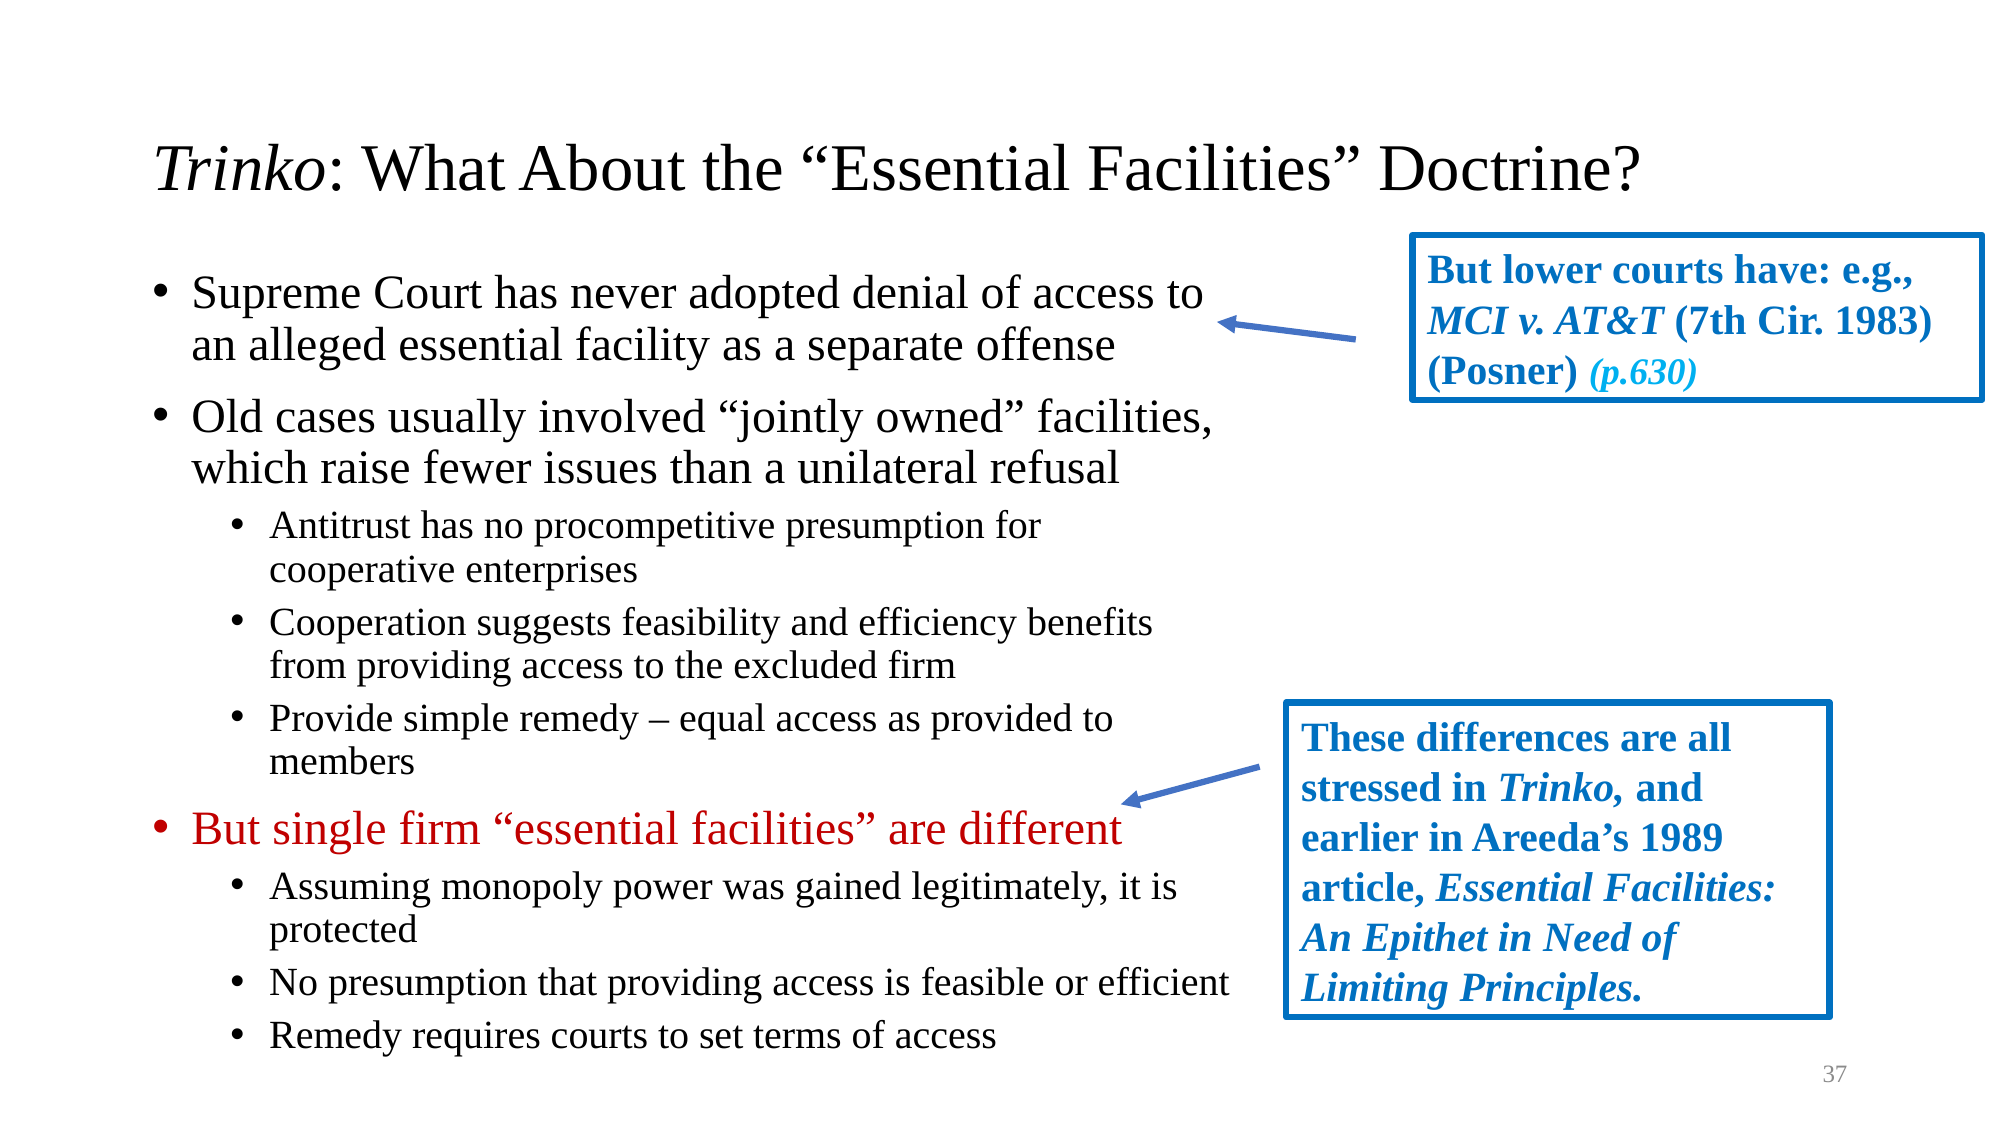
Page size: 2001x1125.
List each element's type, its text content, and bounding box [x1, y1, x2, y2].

text_box But lower courts have: e.g., MCI v. AT&T (7th Cir. 1983) (Posner) (p.630) [1412, 234, 1983, 400]
title Trinko: What About the “Essential Facilities” Doctrine? [137, 59, 1863, 278]
slide_number 37 [1412, 1042, 1863, 1103]
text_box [1120, 766, 1260, 805]
list Supreme Court has never adopted denial of access to an alleged essential facility as a separate offense Old cases usually involved “jointly owned” facilities, which raise fewer issues than a unilateral refusal Antitrust has no procompetitive presumption for cooperative enterprises Cooperation suggests feasibility and efficiency benefits from providing access to the excluded firm Provide simple remedy – equal access as provided to members But single firm “essential facilities” are different Assuming monopoly power was gained legitimately, it is protected No presumption that providing access is feasible or efficient Remedy requires courts to set terms of access [137, 259, 1246, 1066]
text_box These differences are all stressed in Trinko, and earlier in Areeda’s 1989 article, Essential Facilities: An Epithet in Need of Limiting Principles. [1286, 702, 1830, 1018]
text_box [1216, 321, 1356, 340]
